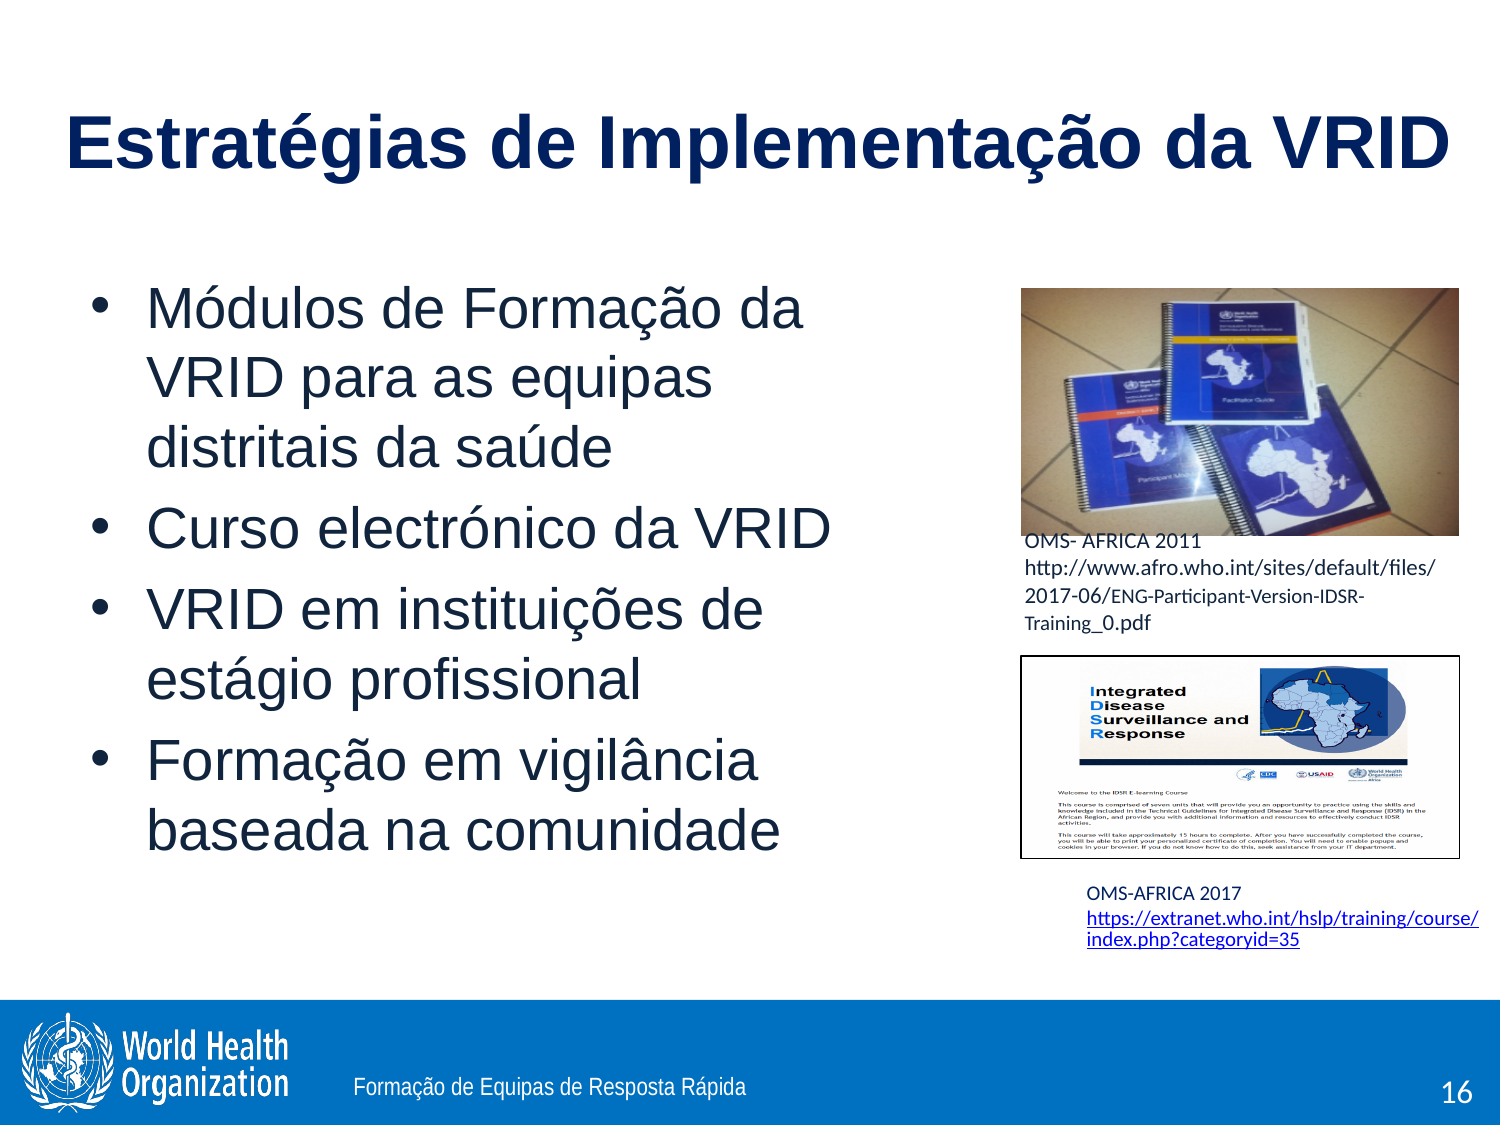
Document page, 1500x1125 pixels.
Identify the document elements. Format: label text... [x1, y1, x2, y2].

text_box OMS- AFRICA 2011 http://www.afro.who.int/sites/default/files/2017-06/ENG-Participant-Version-IDSR-Training_0.pdf [1008, 537, 1496, 624]
list Módulos de Formação da VRID para as equipas distritais da saúde Curso electrónico da VRID VRID em instituições de estágio profissional Formação em vigilância baseada na comunidade [75, 262, 951, 870]
title Estratégias de Implementação da VRID [17, 45, 1500, 233]
text_box OMS-AFRICA 2017 https://extranet.who.int/hslp/training/course/index.php?categoryid=35. [1070, 879, 1496, 954]
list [1021, 288, 1459, 536]
picture [21, 1012, 288, 1113]
picture [1021, 656, 1459, 858]
